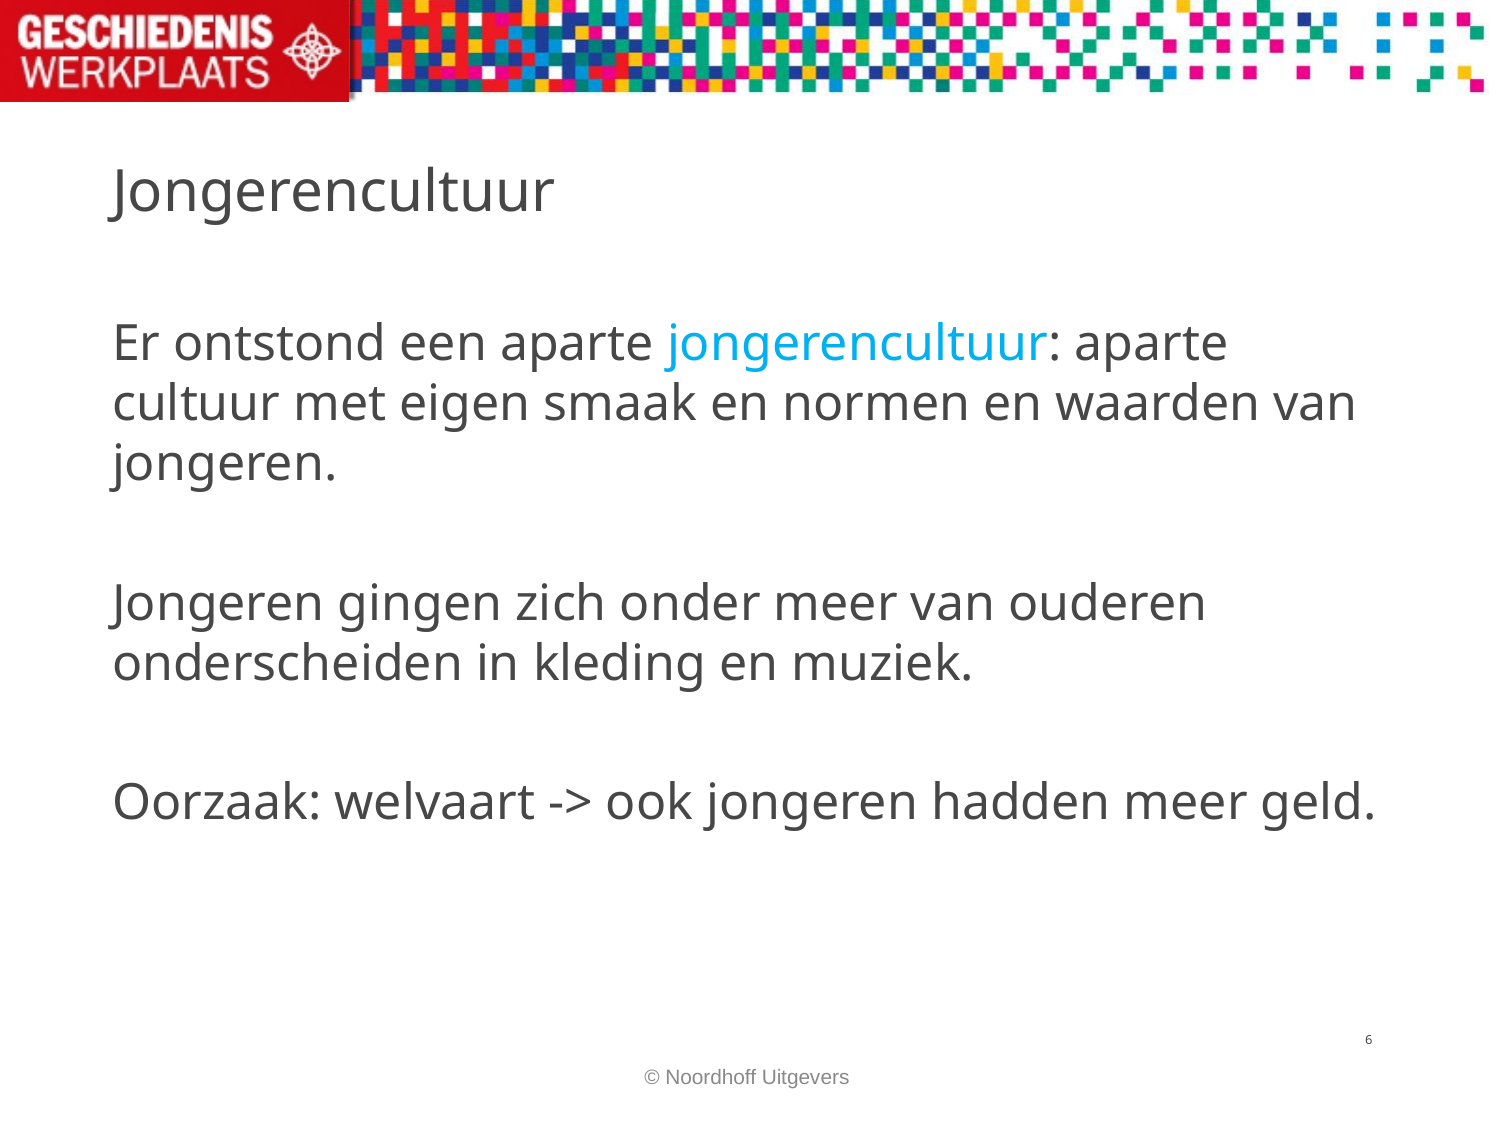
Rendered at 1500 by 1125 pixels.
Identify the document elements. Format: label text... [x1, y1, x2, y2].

text_box © Noordhoff Uitgevers [512, 1045, 988, 1106]
list Er ontstond een aparte jongerencultuur: aparte cultuur met eigen smaak en normen en waarden van jongeren. Jongeren gingen zich onder meer van ouderen onderscheiden in kleding en muziek. Oorzaak: welvaart -> ook jongeren hadden meer geld. [112, 302, 1409, 988]
slide_number 6 [1325, 1025, 1388, 1063]
title Jongerencultuur [112, 145, 1401, 256]
picture [0, 0, 1500, 1125]
